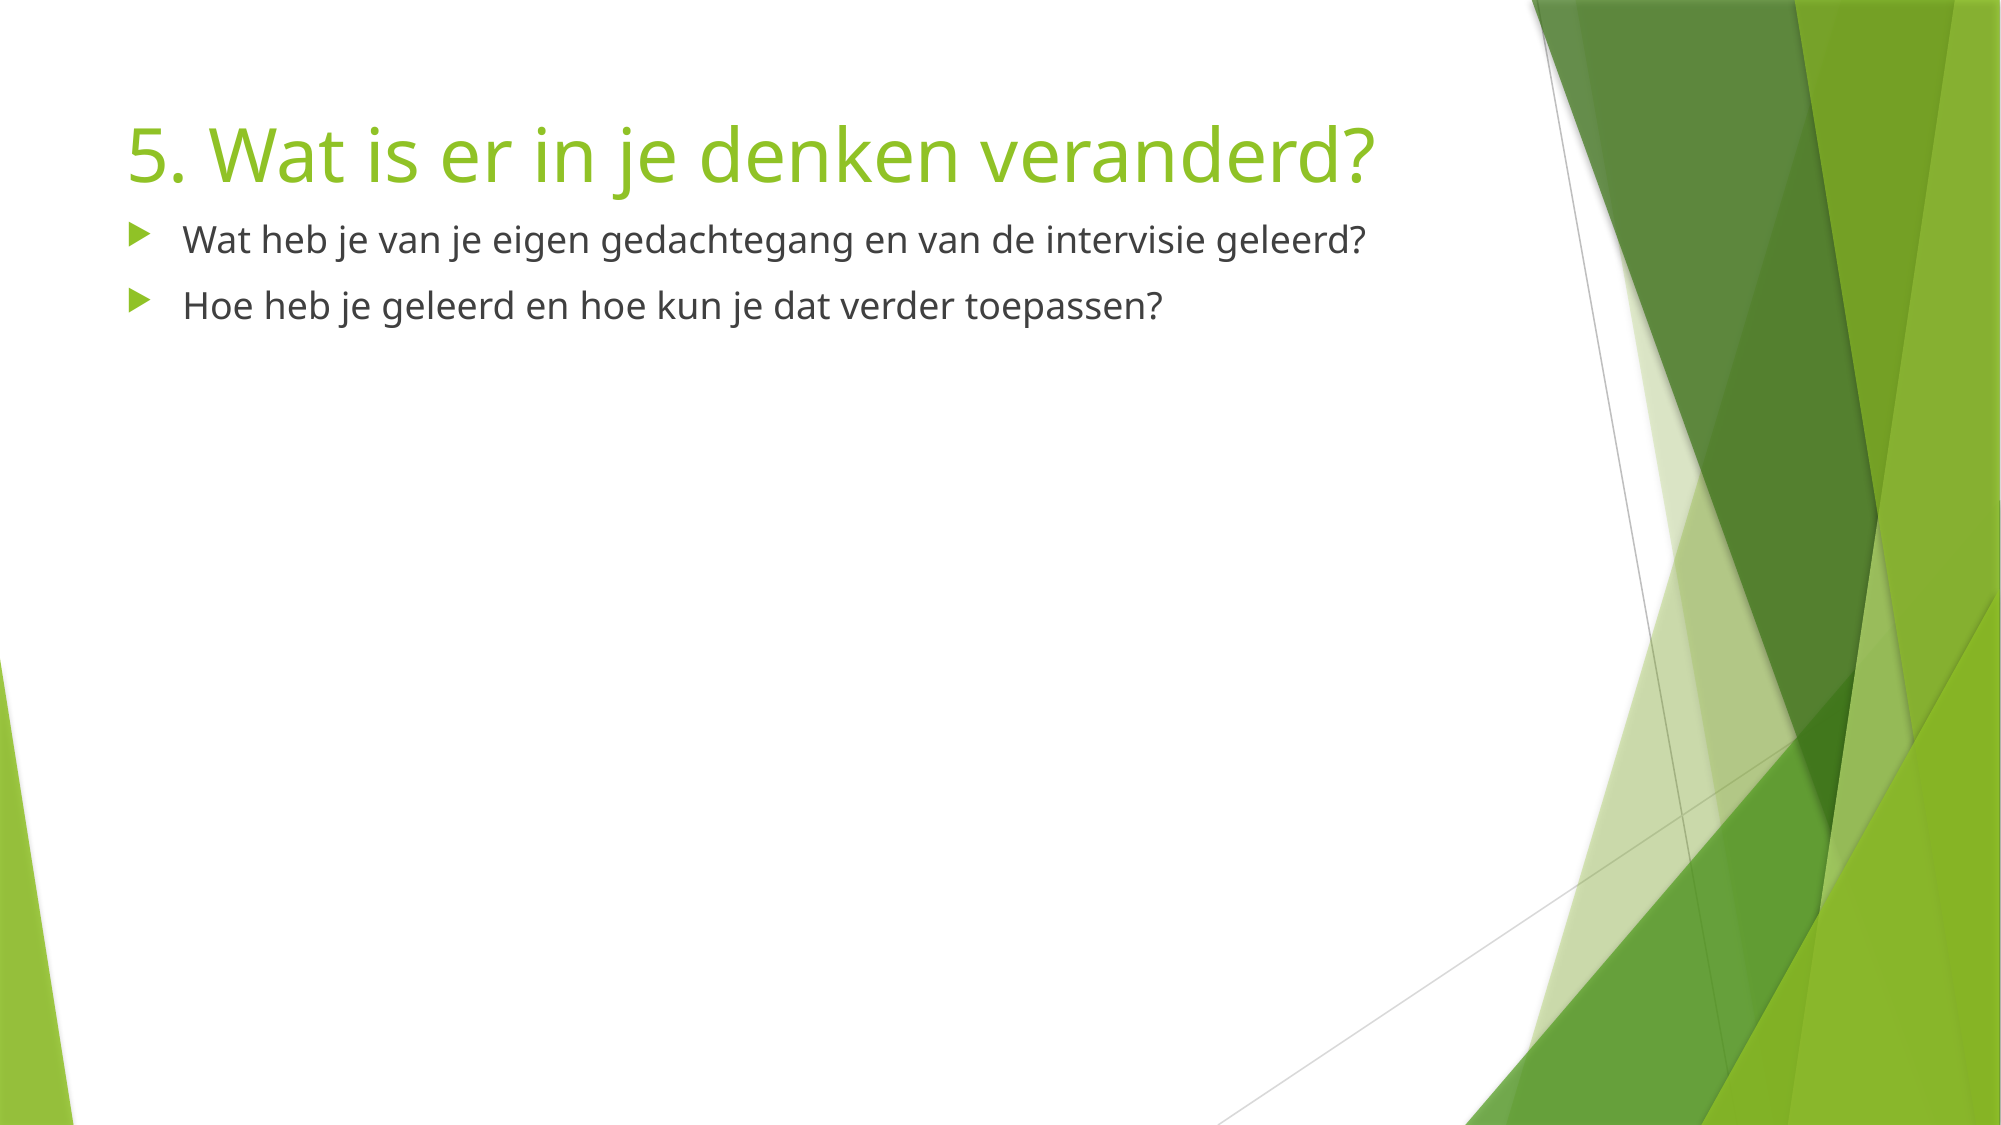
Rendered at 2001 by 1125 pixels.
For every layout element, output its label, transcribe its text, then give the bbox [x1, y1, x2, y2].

title 5. Wat is er in je denken veranderd? [111, 99, 1633, 317]
list Wat heb je van je eigen gedachtegang en van de intervisie geleerd? Hoe heb je geleerd en hoe kun je dat verder toepassen? [111, 208, 1522, 845]
